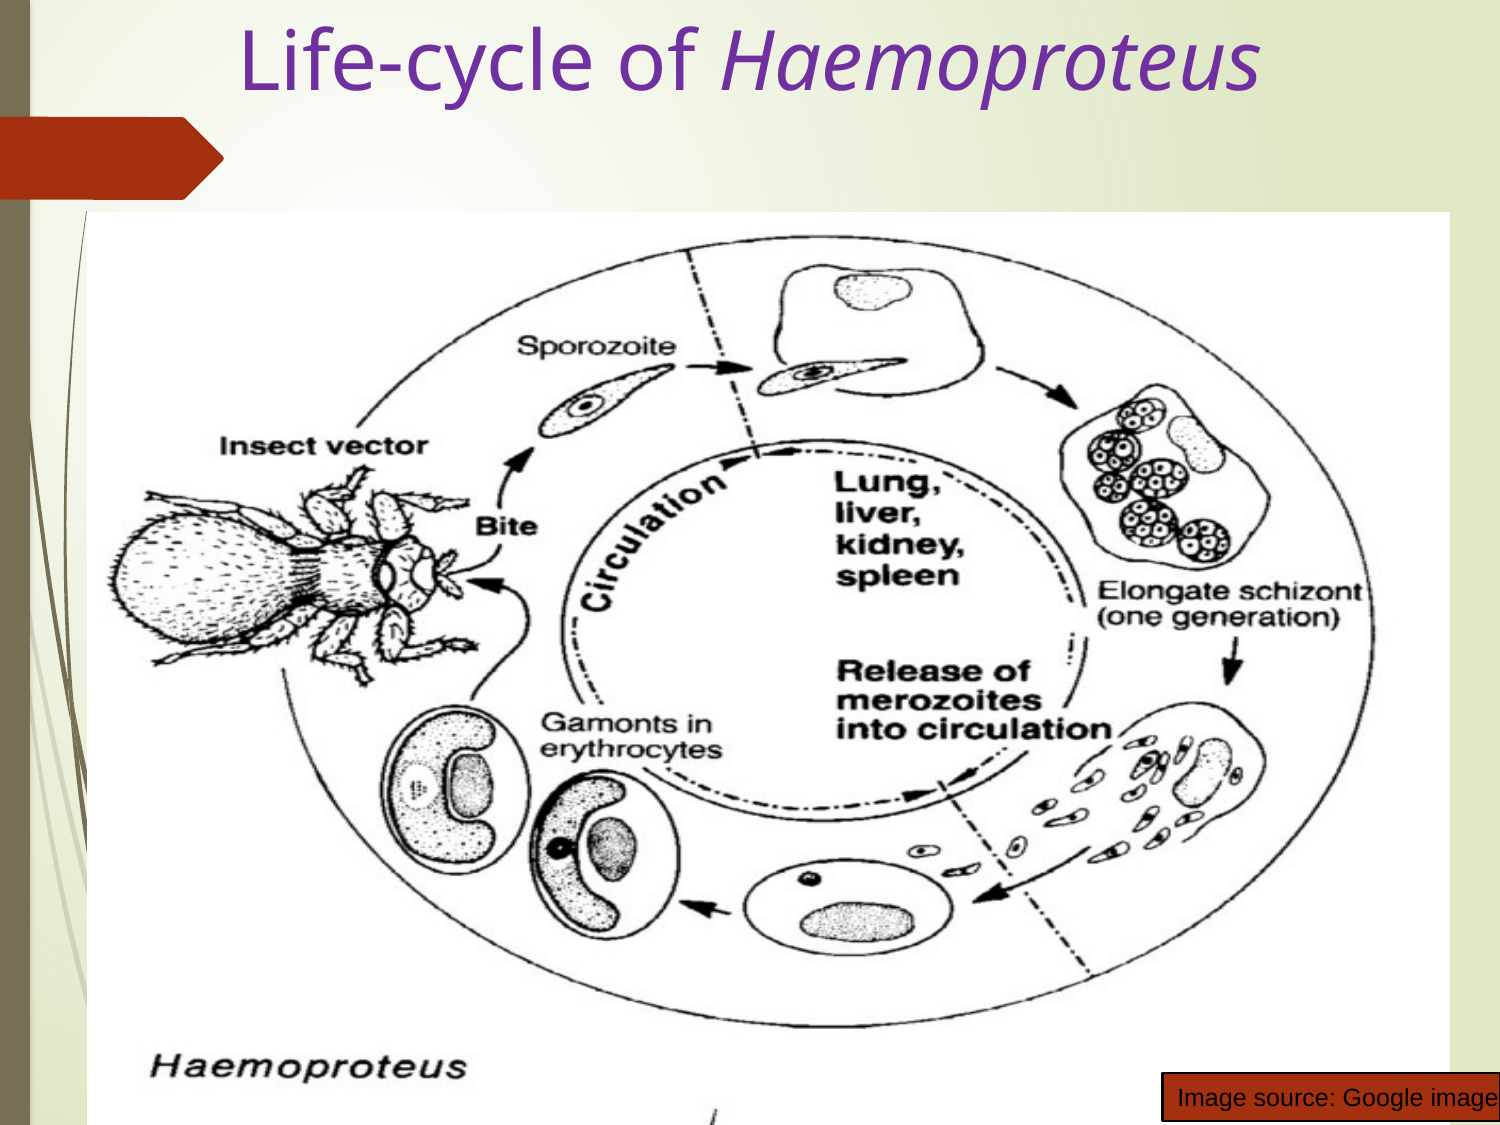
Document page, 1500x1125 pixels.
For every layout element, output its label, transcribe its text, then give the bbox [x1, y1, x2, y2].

title Life-cycle of Haemoproteus [0, 0, 1500, 200]
text_box Image source: Google image [1455, 1072, 1500, 1121]
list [87, 212, 1451, 1125]
